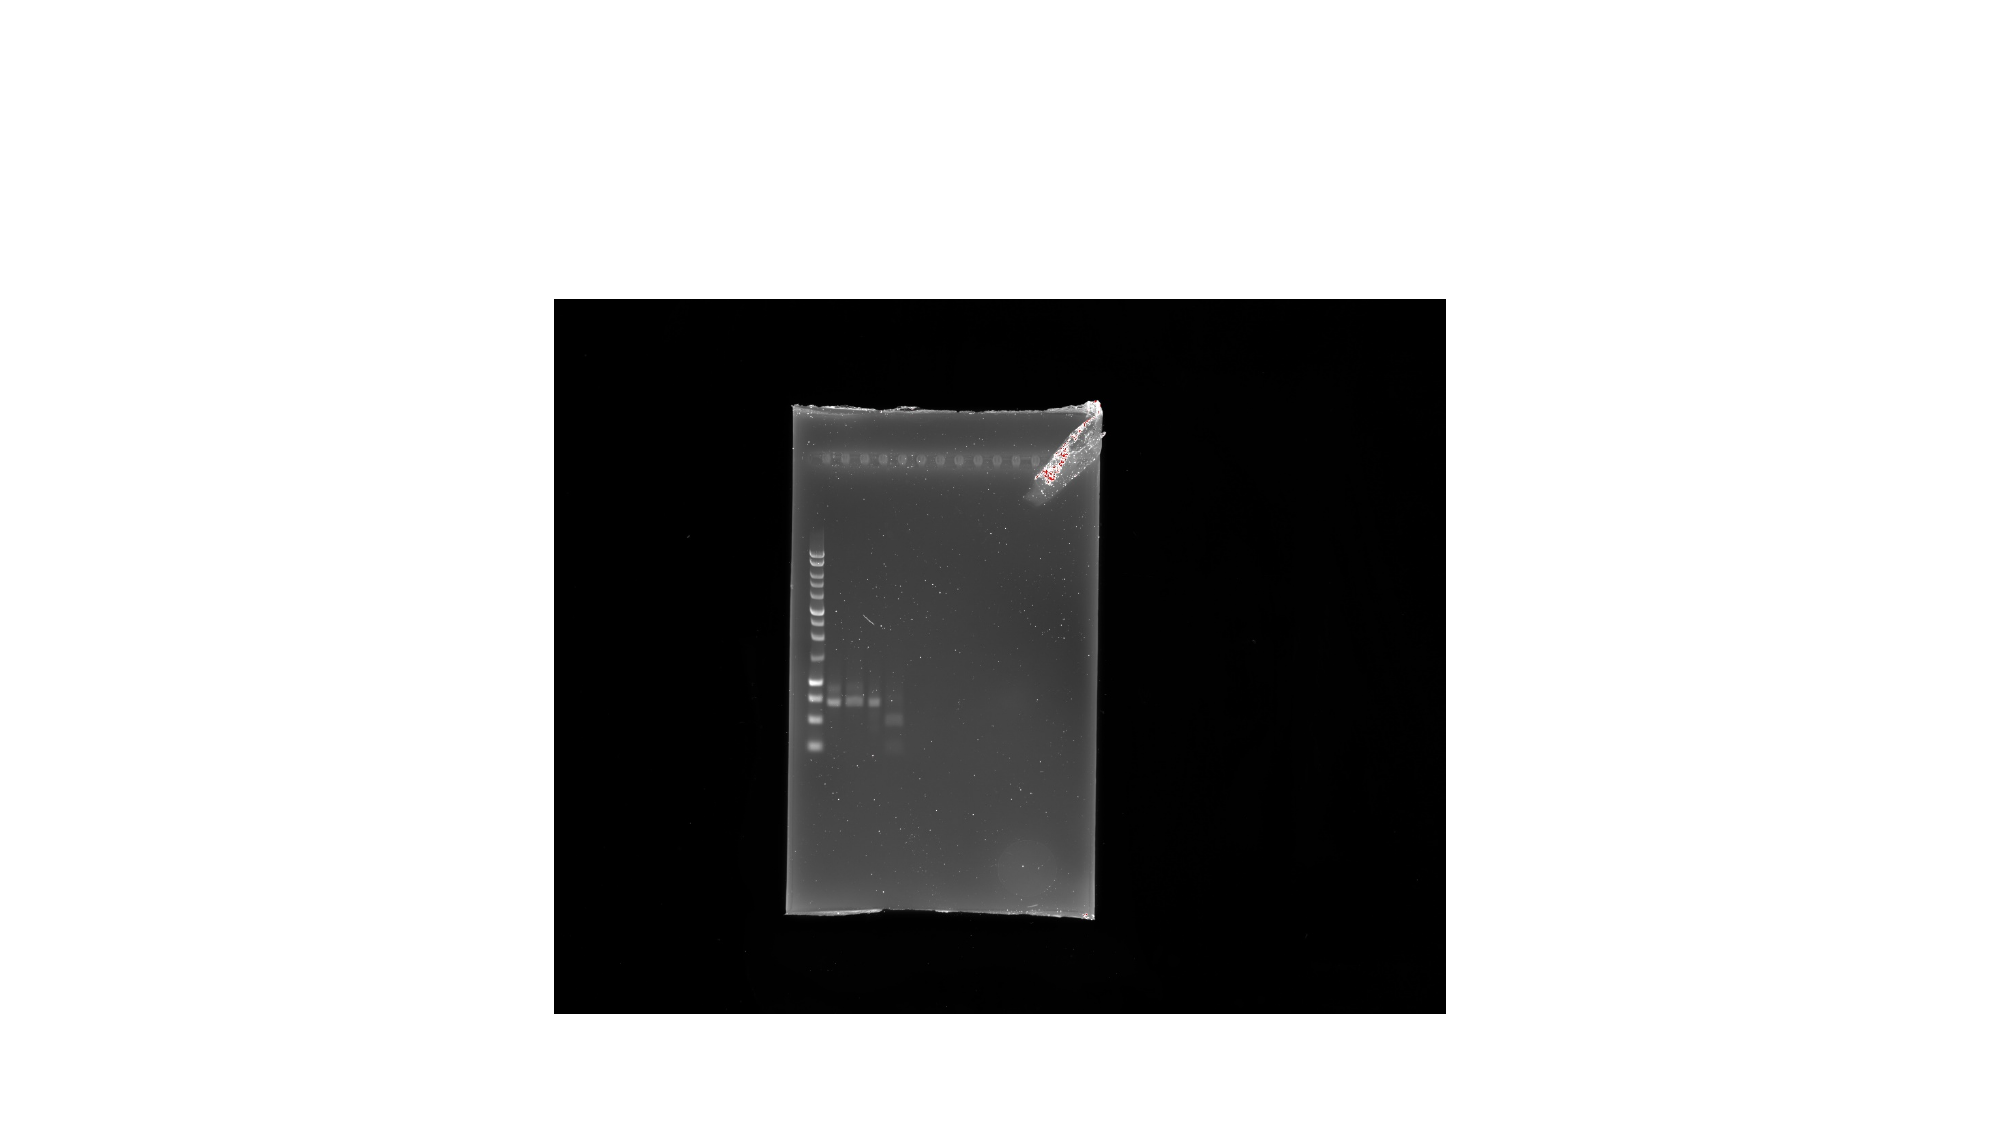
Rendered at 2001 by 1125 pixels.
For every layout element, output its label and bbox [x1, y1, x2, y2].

list [554, 299, 1446, 1014]
